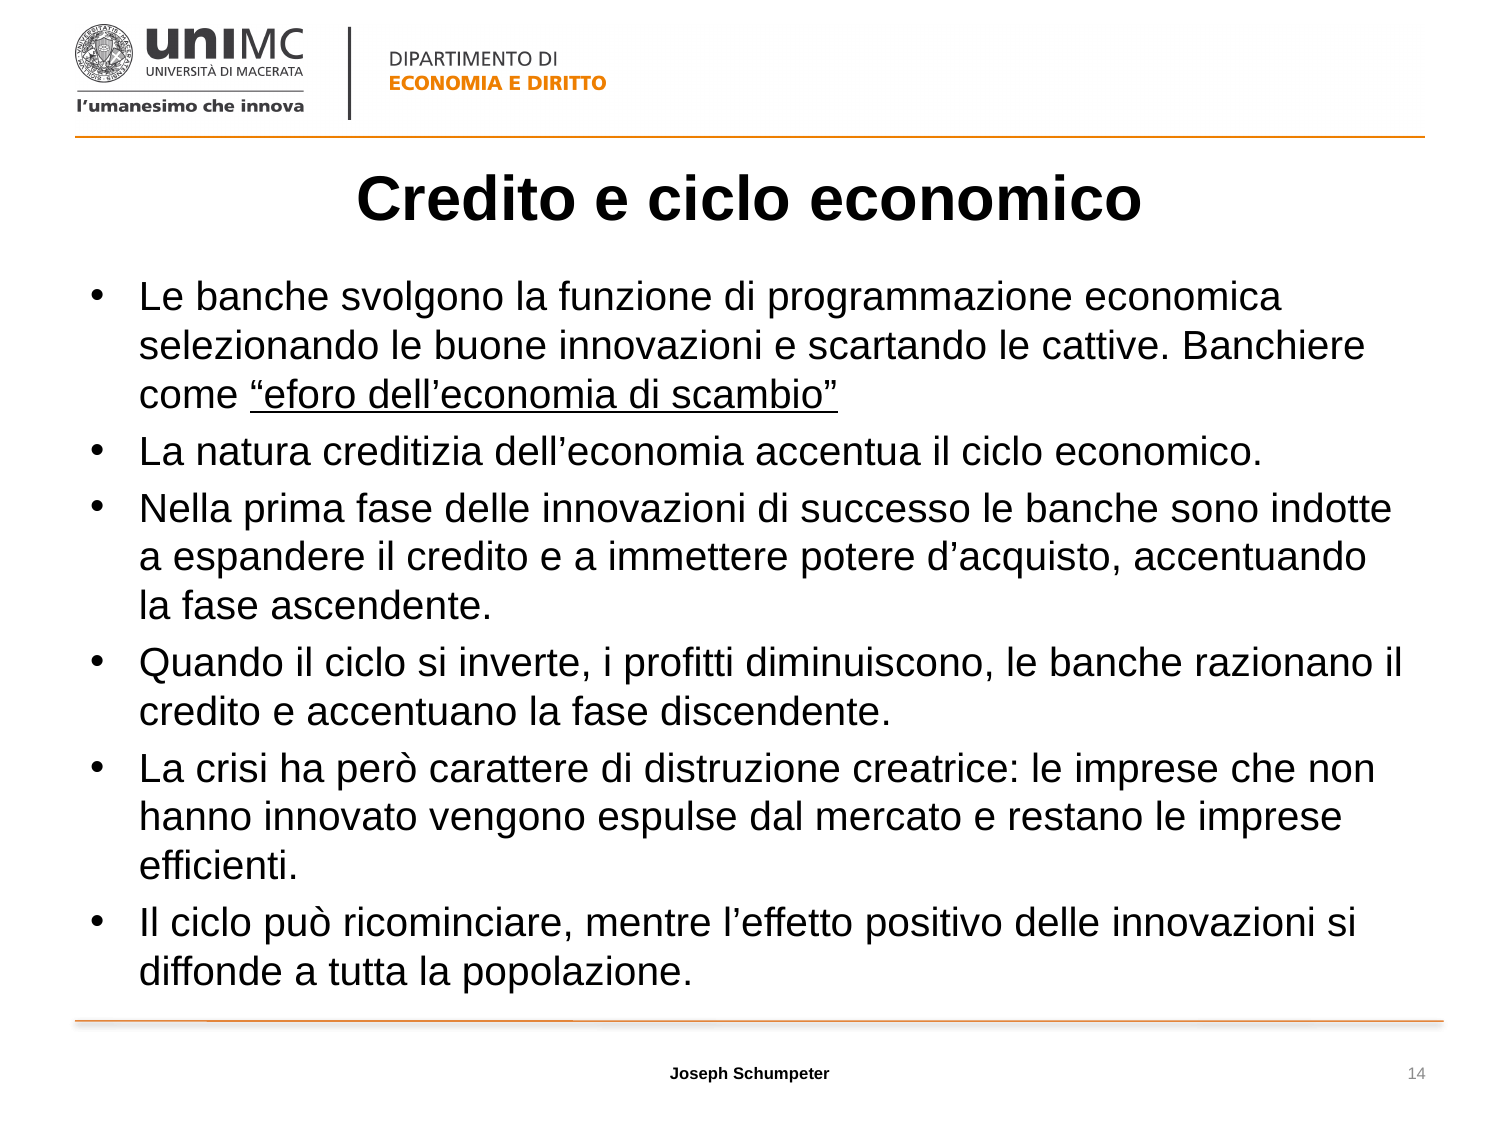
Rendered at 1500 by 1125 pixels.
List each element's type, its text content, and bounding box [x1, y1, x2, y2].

picture [75, 24, 1425, 138]
slide_number 14 [1091, 1042, 1442, 1103]
footer Joseph Schumpeter [512, 1042, 988, 1103]
list Le banche svolgono la funzione di programmazione economica selezionando le buone innovazioni e scartando le cattive. Banchiere come “eforo dell’economia di scambio” La natura creditizia dell’economia accentua il ciclo economico. Nella prima fase delle innovazioni di successo le banche sono indotte a espandere il credito e a immettere potere d’acquisto, accentuando la fase ascendente. Quando il ciclo si inverte, i profitti diminuiscono, le banche razionano il credito e accentuano la fase discendente. La crisi ha però carattere di distruzione creatrice: le imprese che non hanno innovato vengono espulse dal mercato e restano le imprese efficienti. Il ciclo può ricominciare, mentre l’effetto positivo delle innovazioni si diffonde a tutta la popolazione. [75, 262, 1425, 1005]
title Credito e ciclo economico [75, 149, 1425, 241]
